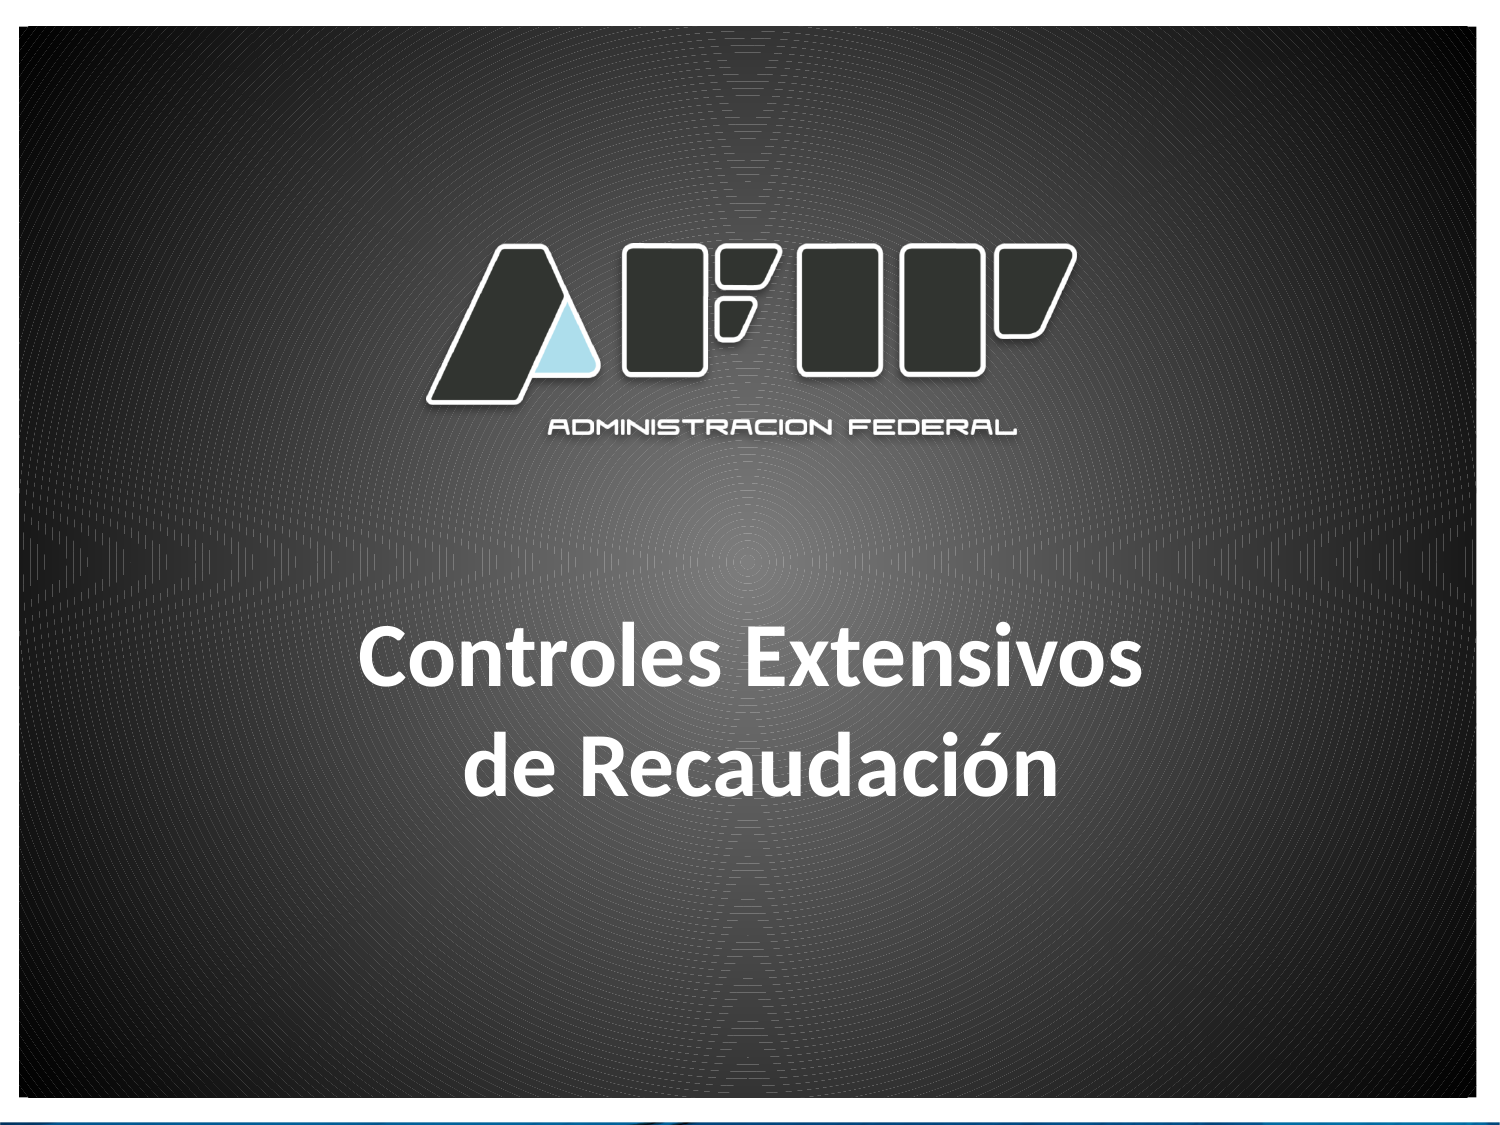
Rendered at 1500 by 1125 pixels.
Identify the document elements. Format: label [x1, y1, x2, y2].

text_box [0, 0, 1500, 1123]
